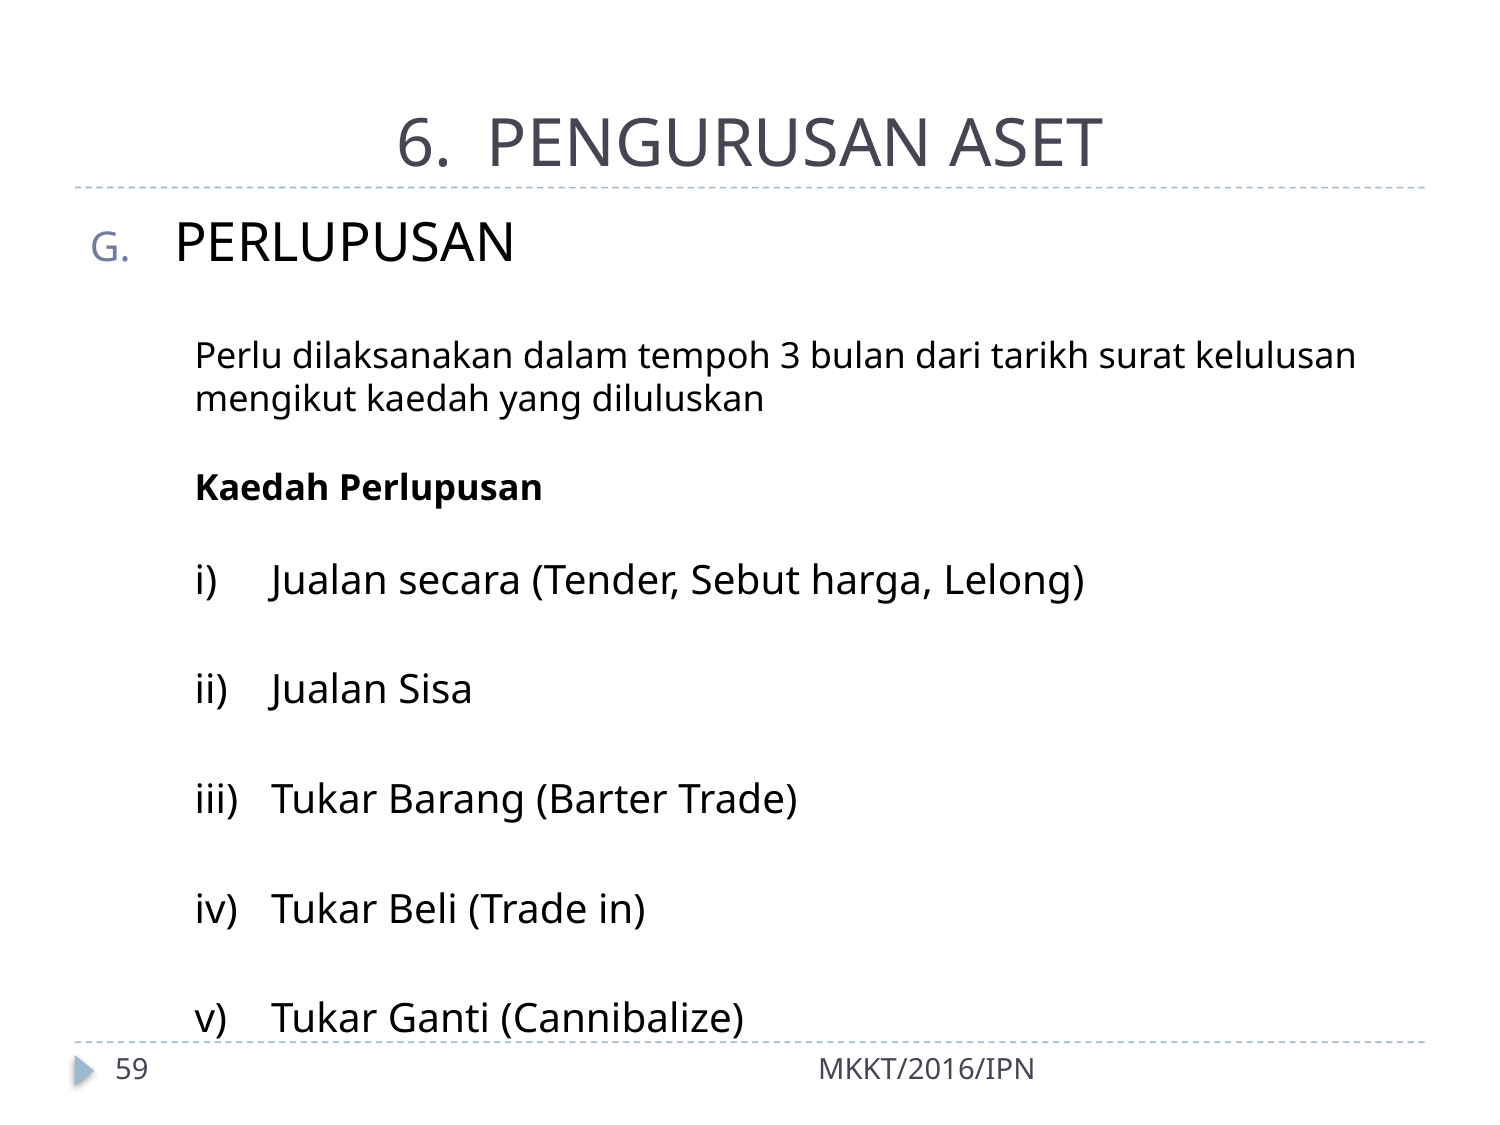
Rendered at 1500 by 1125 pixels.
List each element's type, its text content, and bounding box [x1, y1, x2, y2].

list PERLUPUSAN [75, 200, 1425, 325]
title 6. PENGURUSAN ASET [75, 24, 1425, 188]
footer MKKT/2016/IPN [475, 1050, 1051, 1103]
slide_number 59 [100, 1042, 426, 1103]
text_box Perlu dilaksanakan dalam tempoh 3 bulan dari tarikh surat kelulusan mengikut kaedah yang diluluskan Kaedah Perlupusan i) Jualan secara (Tender, Sebut harga, Lelong) ii) Jualan Sisa iii) Tukar Barang (Barter Trade) iv) Tukar Beli (Trade in) v) Tukar Ganti (Cannibalize) [162, 324, 1425, 1050]
